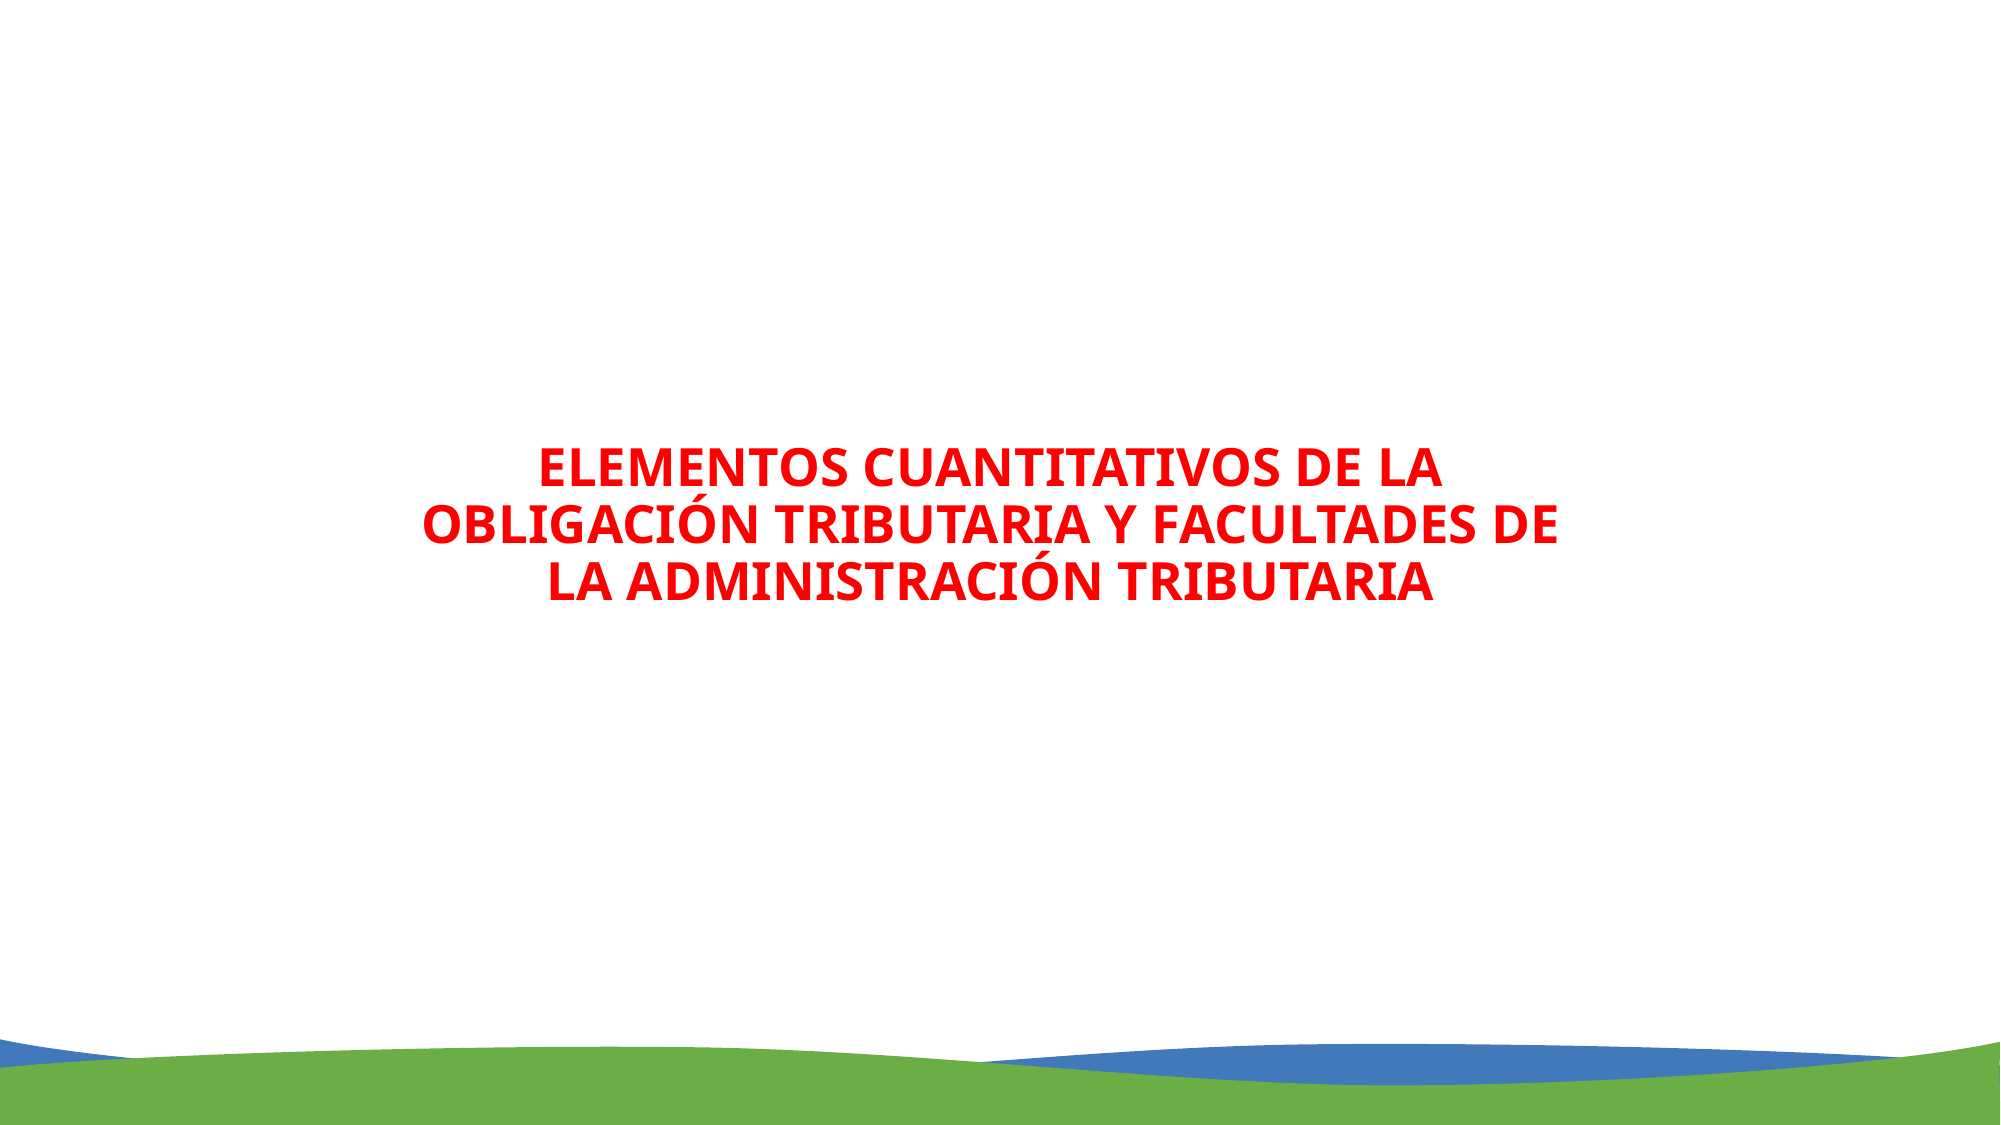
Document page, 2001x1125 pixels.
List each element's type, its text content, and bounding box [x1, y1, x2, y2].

text_box ELEMENTOS CUANTITATIVOS DE LA OBLIGACIÓN TRIBUTARIA Y FACULTADES DE LA ADMINISTRACIÓN TRIBUTARIA [390, 432, 1591, 620]
